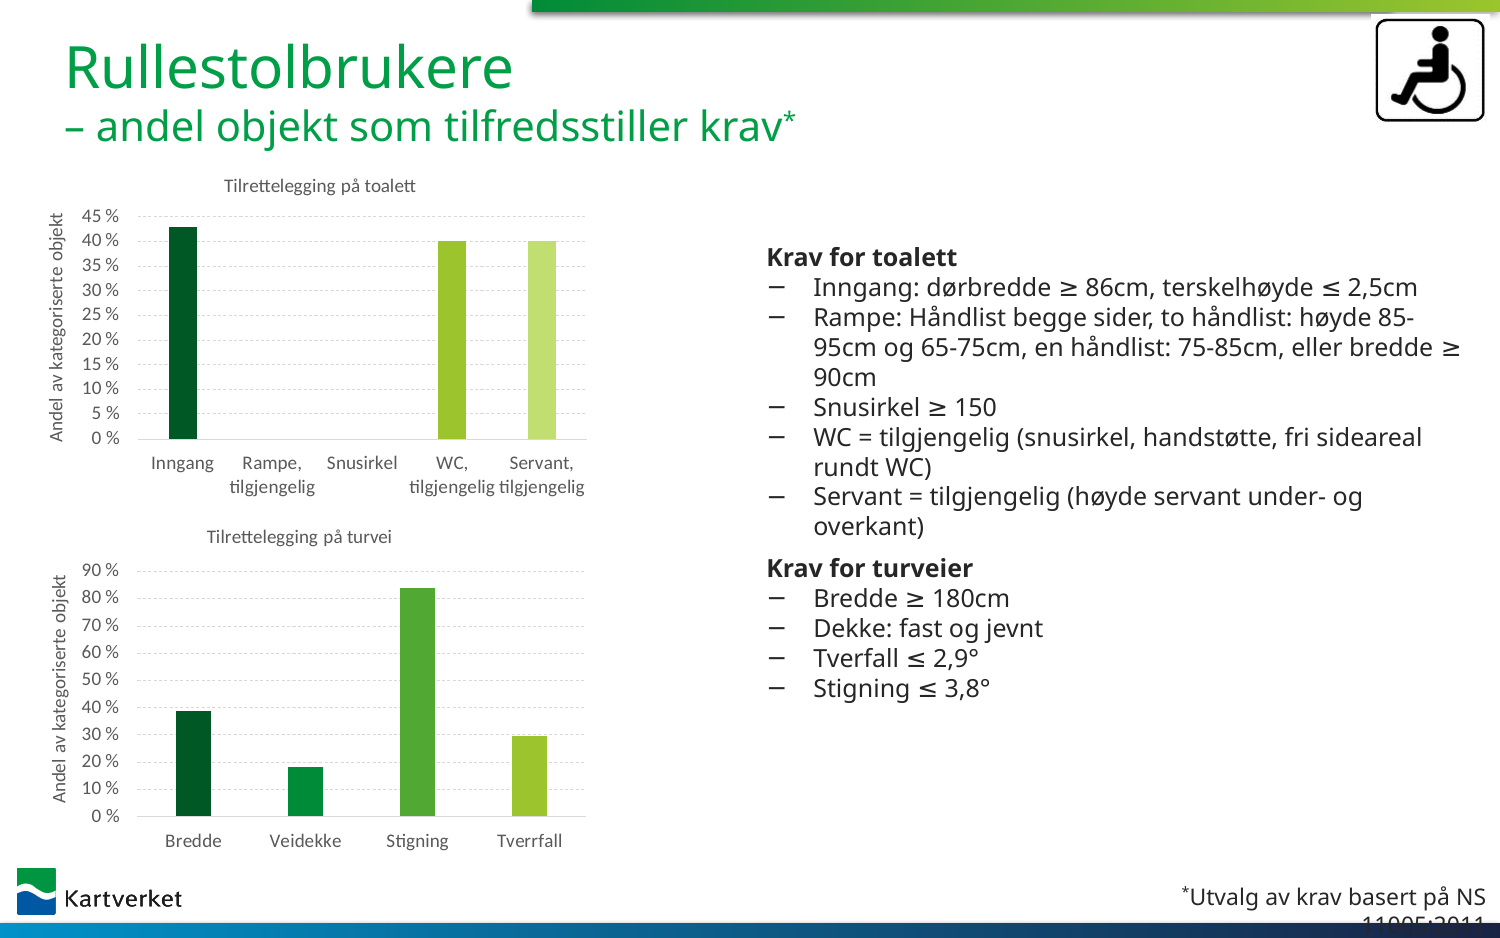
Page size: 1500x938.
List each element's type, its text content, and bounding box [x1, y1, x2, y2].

text_box Krav for toalett Inngang: dørbredde ≥ 86cm, terskelhøyde ≤ 2,5cm Rampe: Håndlist begge sider, to håndlist: høyde 85-95cm og 65-75cm, en håndlist: 75-85cm, eller bredde ≥ 90cm Snusirkel ≥ 150 WC = tilgjengelig (snusirkel, handstøtte, fri sideareal rundt WC) Servant = tilgjengelig (høyde servant under- og overkant) [751, 234, 1483, 545]
text_box Rullestolbrukere – andel objekt som tilfredsstiller krav* [49, 14, 1431, 158]
text_box Krav for turveier Bredde ≥ 180cm Dekke: fast og jevnt Tverfall ≤ 2,9° Stigning ≤ 3,8° [751, 545, 1483, 710]
picture [41, 520, 597, 859]
picture [41, 166, 598, 505]
text_box *Utvalg av krav basert på NS 11005:2011 [1068, 873, 1500, 938]
picture [1371, 13, 1491, 127]
